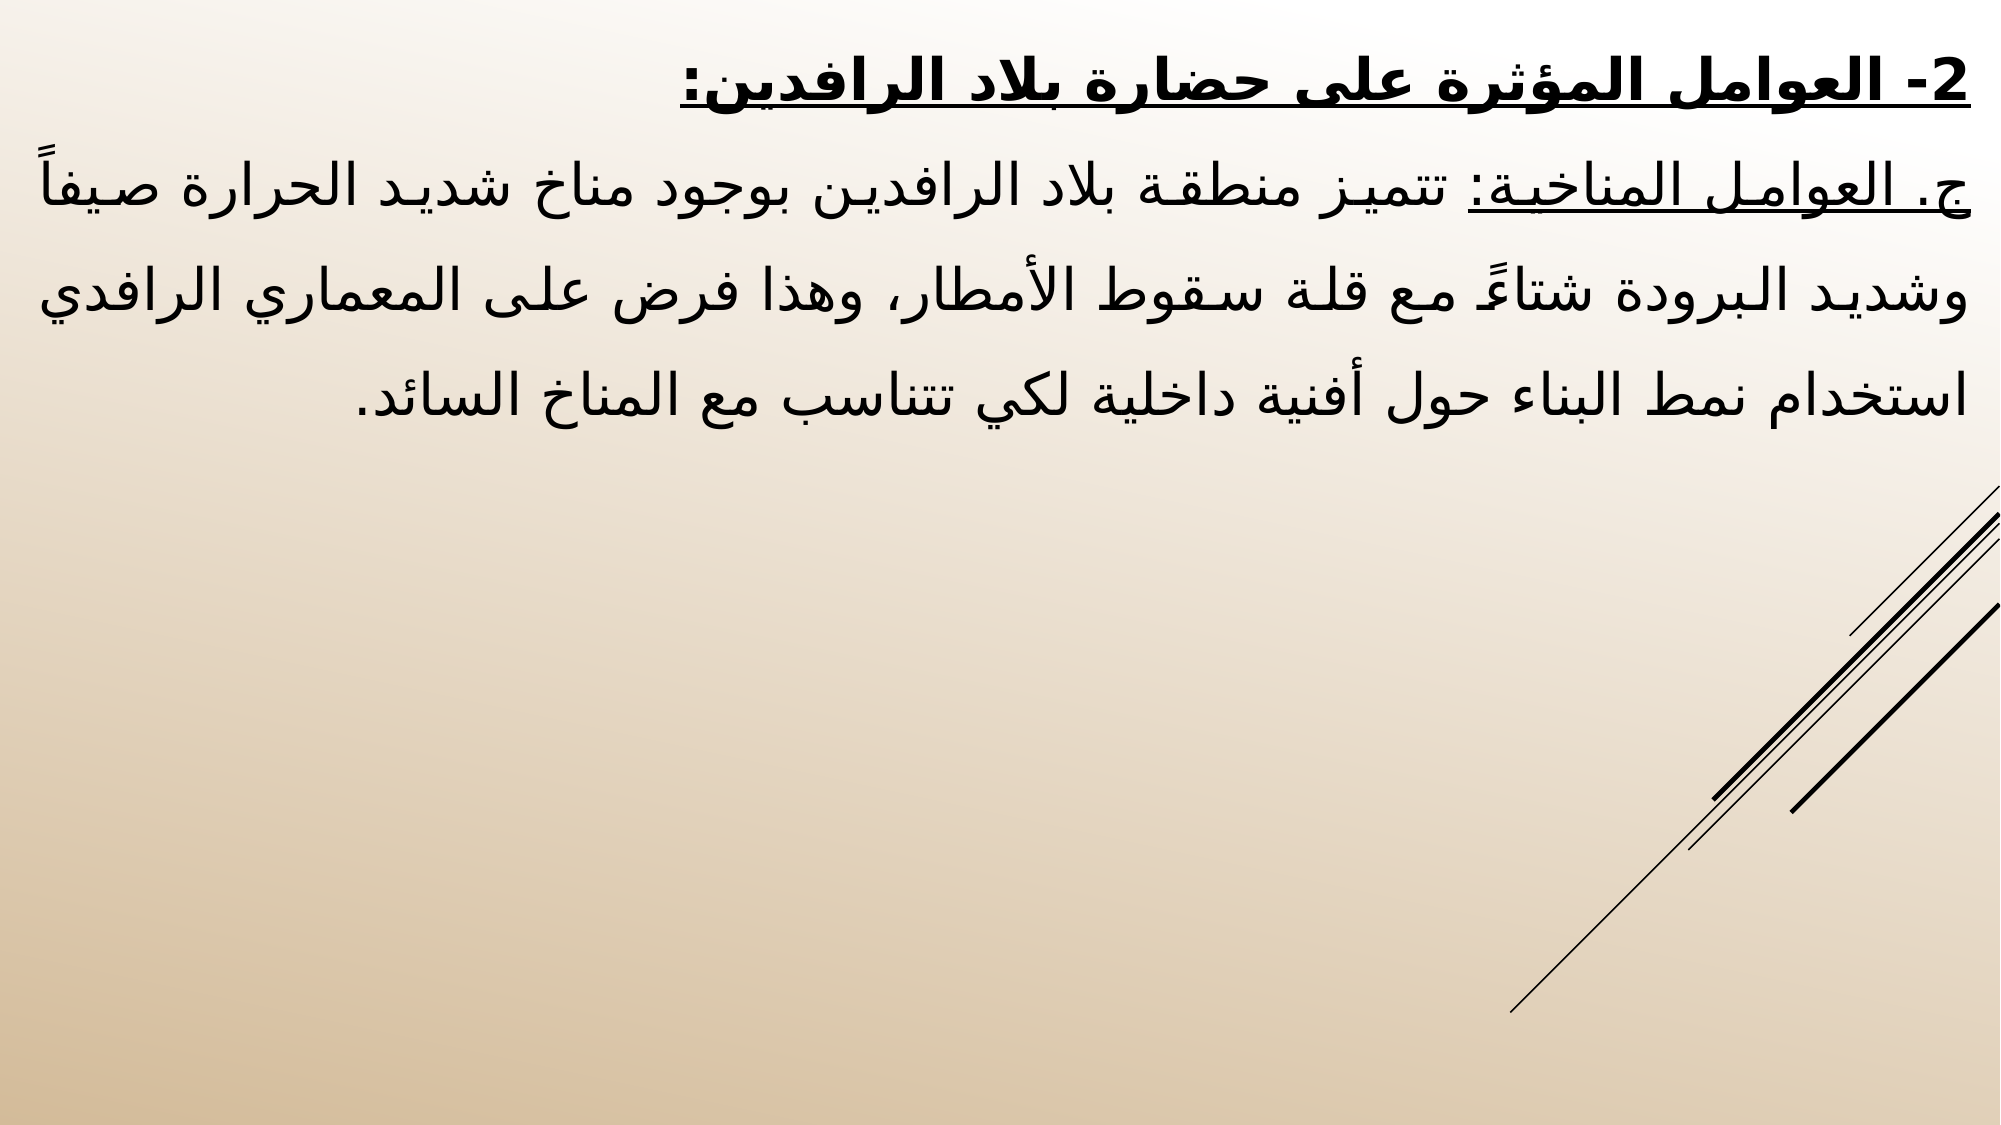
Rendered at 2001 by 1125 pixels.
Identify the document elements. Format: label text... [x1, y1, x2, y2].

text_box 2- العوامل المؤثرة على حضارة بلاد الرافدين: ج. العوامل المناخية: تتميز منطقة بلاد الرافدين بوجود مناخ شديد الحرارة صيفاً وشديد البرودة شتاءً مع قلة سقوط الأمطار، وهذا فرض على المعماري الرافدي استخدام نمط البناء حول أفنية داخلية لكي تتناسب مع المناخ السائد. [23, 0, 1986, 540]
